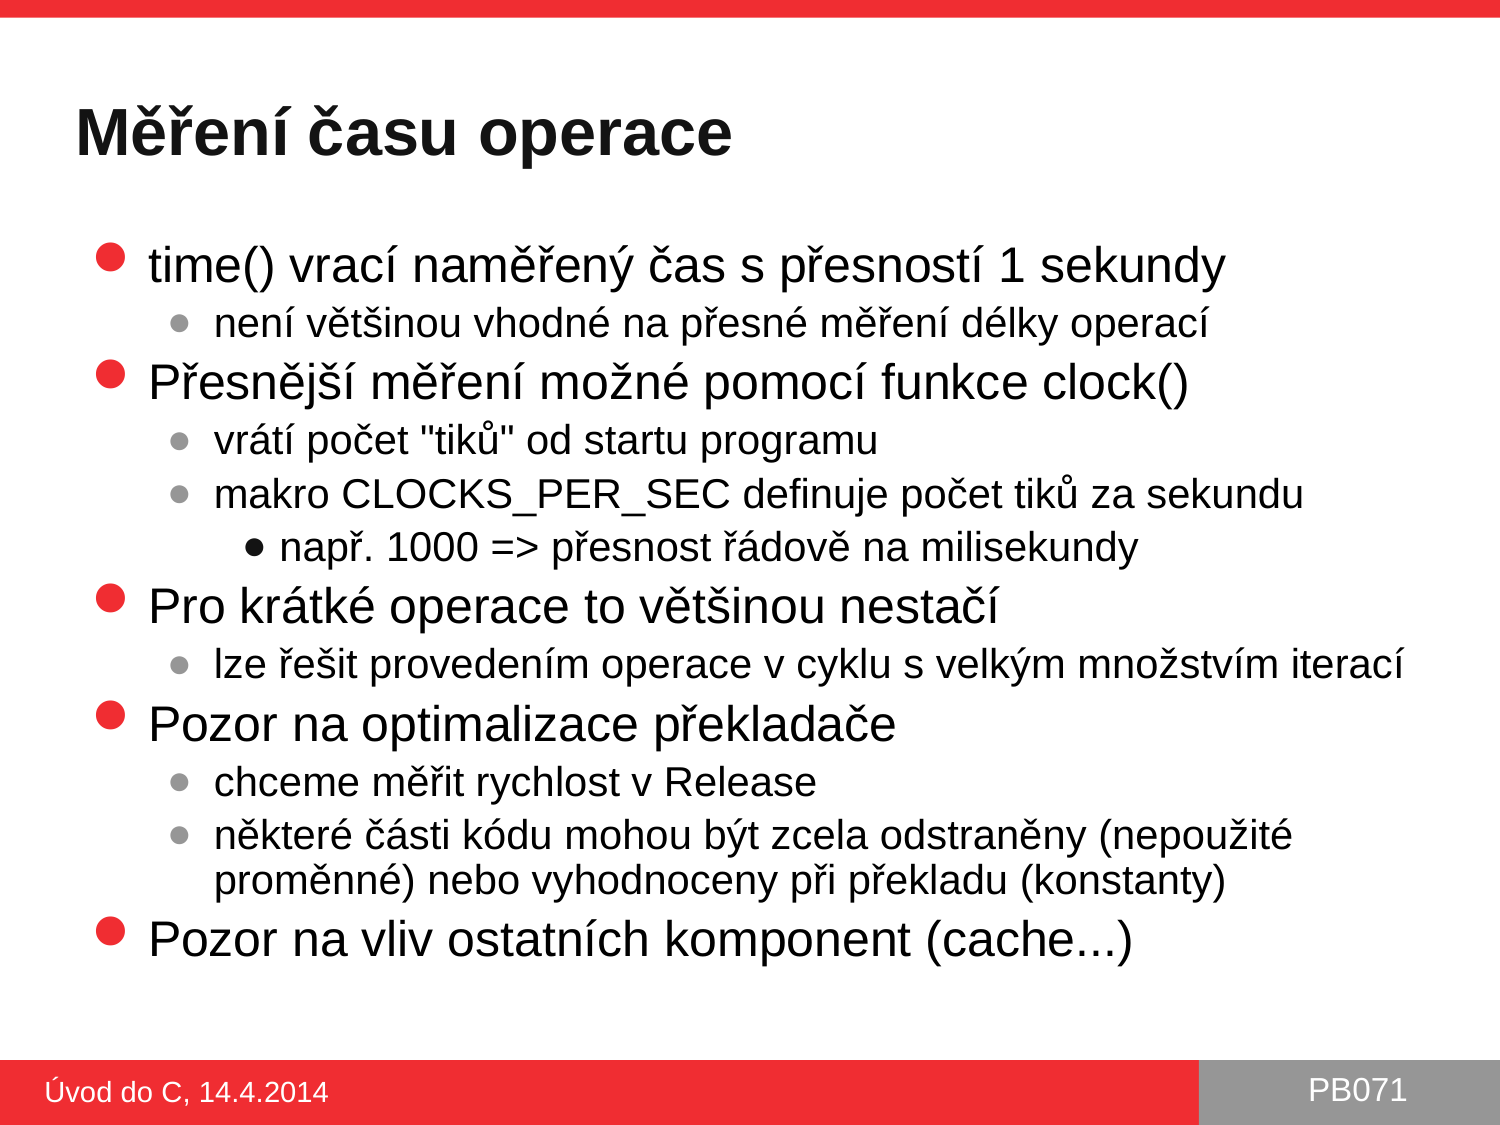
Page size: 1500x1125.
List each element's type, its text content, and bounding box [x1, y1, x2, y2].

list time() vrací naměřený čas s přesností 1 sekundy není většinou vhodné na přesné měření délky operací Přesnější měření možné pomocí funkce clock() vrátí počet "tiků" od startu programu makro CLOCKS_PER_SEC definuje počet tiků za sekundu např. 1000 => přesnost řádově na milisekundy Pro krátké operace to většinou nestačí lze řešit provedením operace v cyklu s velkým množstvím iterací Pozor na optimalizace překladače chceme měřit rychlost v Release některé části kódu mohou být zcela odstraněny (nepoužité proměnné) nebo vyhodnoceny při překladu (konstanty) Pozor na vliv ostatních komponent (cache...) [76, 231, 1459, 1024]
title Měření času operace [75, 45, 1471, 208]
footer Úvod do C, 14.4.2014 [29, 1065, 1199, 1125]
